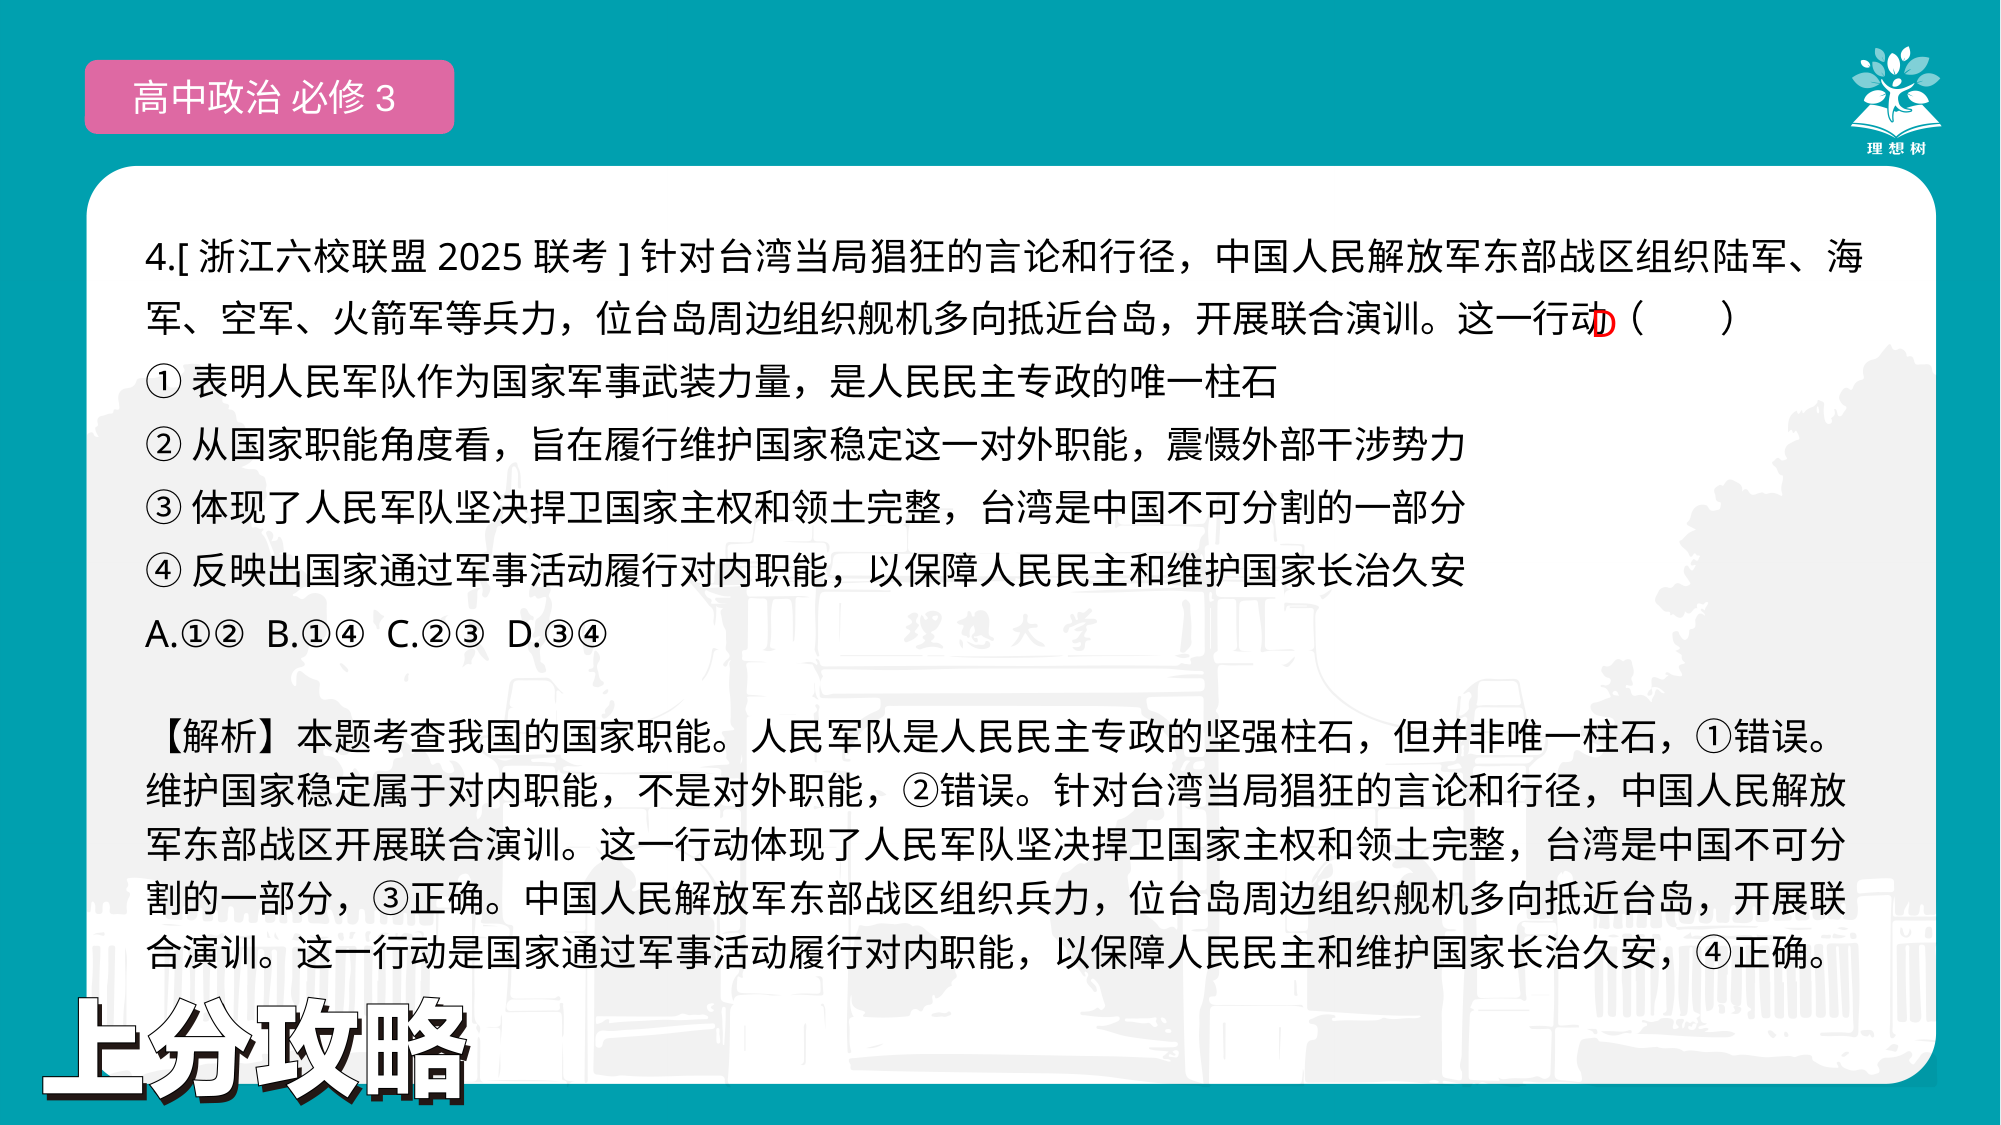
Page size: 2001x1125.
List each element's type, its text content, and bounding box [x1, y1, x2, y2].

text_box 高中政治 必修3 [83, 58, 456, 135]
picture [0, 0, 2001, 1125]
text_box D [1565, 269, 1683, 352]
text_box 4.[浙江六校联盟2025联考]针对台湾当局猖狂的言论和行径，中国人民解放军东部战区组织陆军、海军、空军、火箭军等兵力，位台岛周边组织舰机多向抵近台岛，开展联合演训。这一行动（ ） ①表明人民军队作为国家军事武装力量，是人民民主专政的唯一柱石 ②从国家职能角度看，旨在履行维护国家稳定这一对外职能，震慑外部干涉势力 ③体现了人民军队坚决捍卫国家主权和领土完整，台湾是中国不可分割的一部分 ④反映出国家通过军事活动履行对内职能，以保障人民民主和维护国家长治久安 A.①② B.①④ C.②③ D.③④ [130, 207, 1880, 663]
text_box 【解析】本题考查我国的国家职能。人民军队是人民民主专政的坚强柱石，但并非唯一柱石，①错误。维护国家稳定属于对内职能，不是对外职能，②错误。针对台湾当局猖狂的言论和行径，中国人民解放军东部战区开展联合演训。这一行动体现了人民军队坚决捍卫国家主权和领土完整，台湾是中国不可分割的一部分，③正确。中国人民解放军东部战区组织兵力，位台岛周边组织舰机多向抵近台岛，开展联合演训。这一行动是国家通过军事活动履行对内职能，以保障人民民主和维护国家长治久安，④正确。 [130, 696, 1862, 1035]
